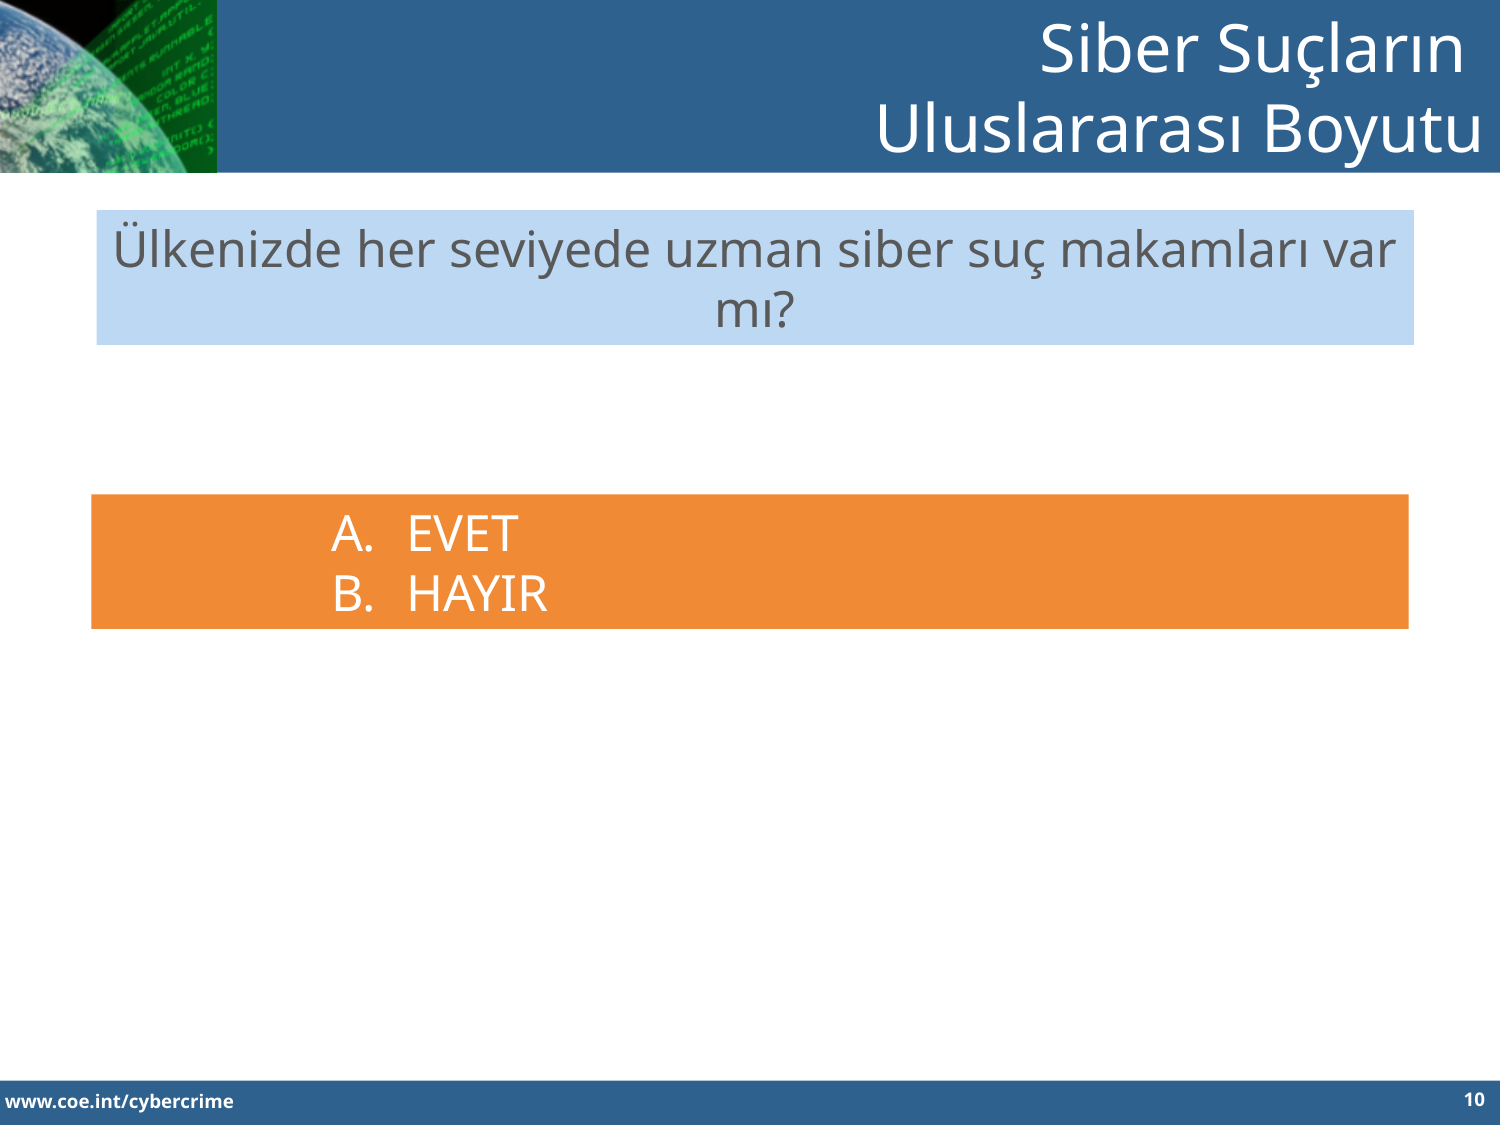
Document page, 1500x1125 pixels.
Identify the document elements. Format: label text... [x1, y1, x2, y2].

text_box EVET HAYIR [91, 494, 1409, 629]
text_box Ülkenizde her seviyede uzman siber suç makamları var mı? [96, 210, 1414, 345]
picture [0, 1, 217, 173]
slide_number 10 [1149, 1079, 1500, 1125]
text_box Siber Suçların Uluslararası Boyutu [329, 9, 1500, 162]
